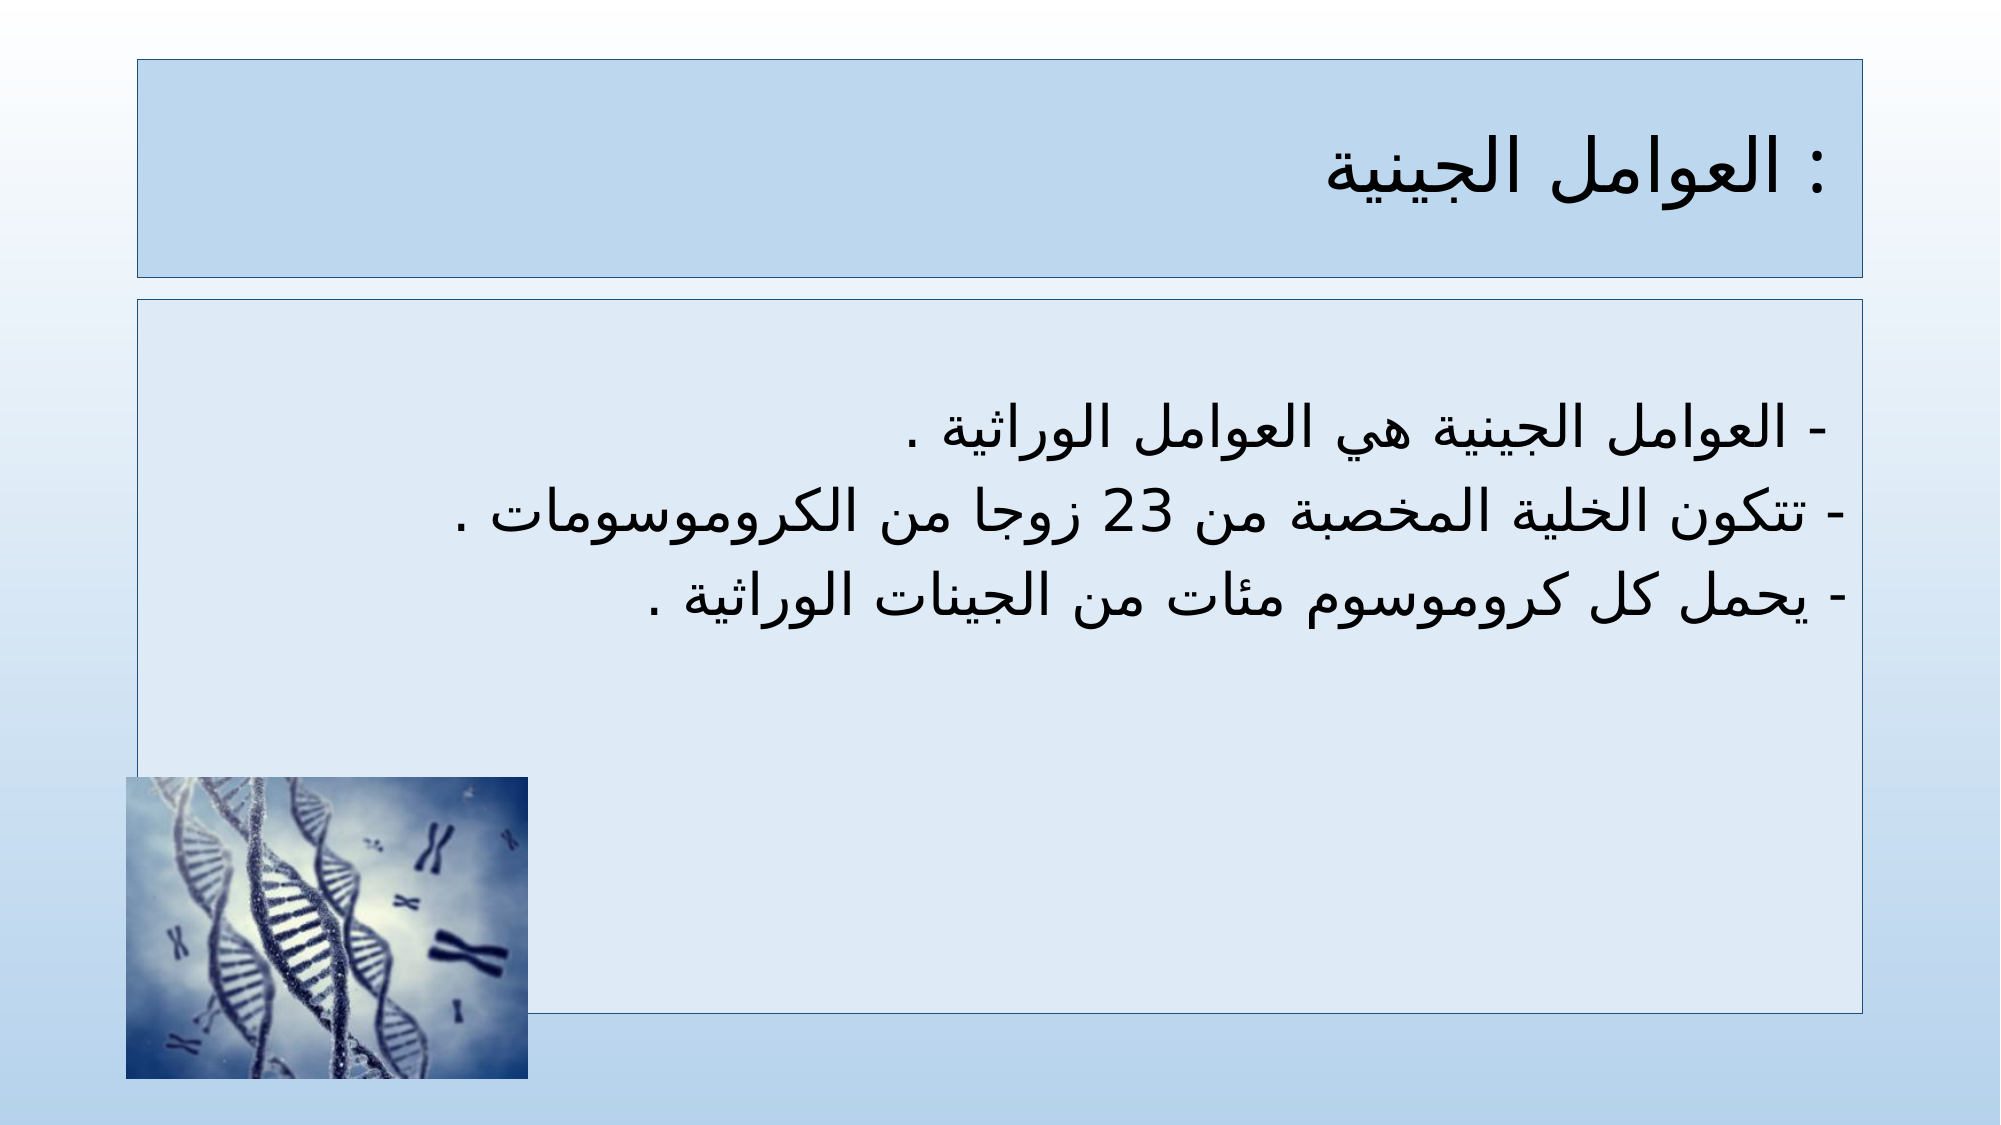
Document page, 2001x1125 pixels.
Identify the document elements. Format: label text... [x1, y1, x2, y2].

title العوامل الجينية : [137, 59, 1863, 278]
list - العوامل الجينية هي العوامل الوراثية . - تتكون الخلية المخصبة من 23 زوجا من الكروموسومات . يحمل كل كروموسوم مئات من الجينات الوراثية . [137, 299, 1863, 1014]
picture [126, 777, 528, 1079]
